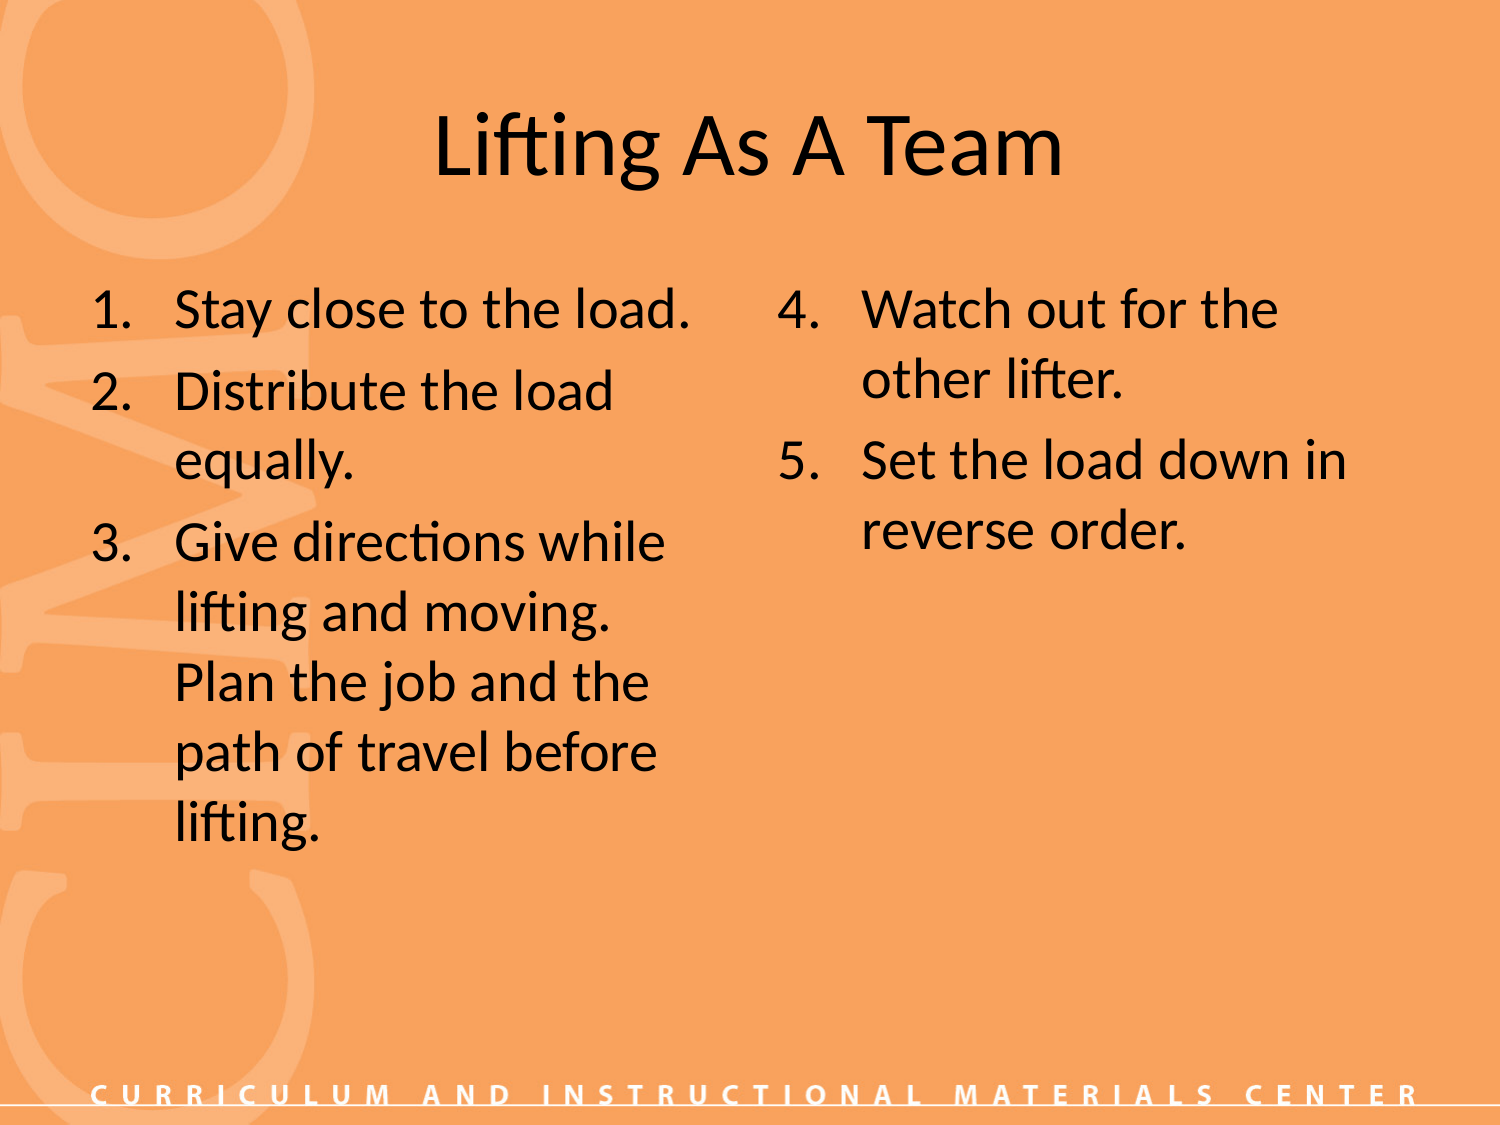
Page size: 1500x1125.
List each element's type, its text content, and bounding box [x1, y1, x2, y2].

list Stay close to the load. Distribute the load equally. Give directions while lifting and moving. Plan the job and the path of travel before lifting. [75, 262, 738, 1005]
list Watch out for the other lifter. Set the load down in reverse order. [762, 262, 1425, 1005]
title Lifting As A Team [75, 45, 1425, 233]
picture [0, 0, 1500, 1125]
